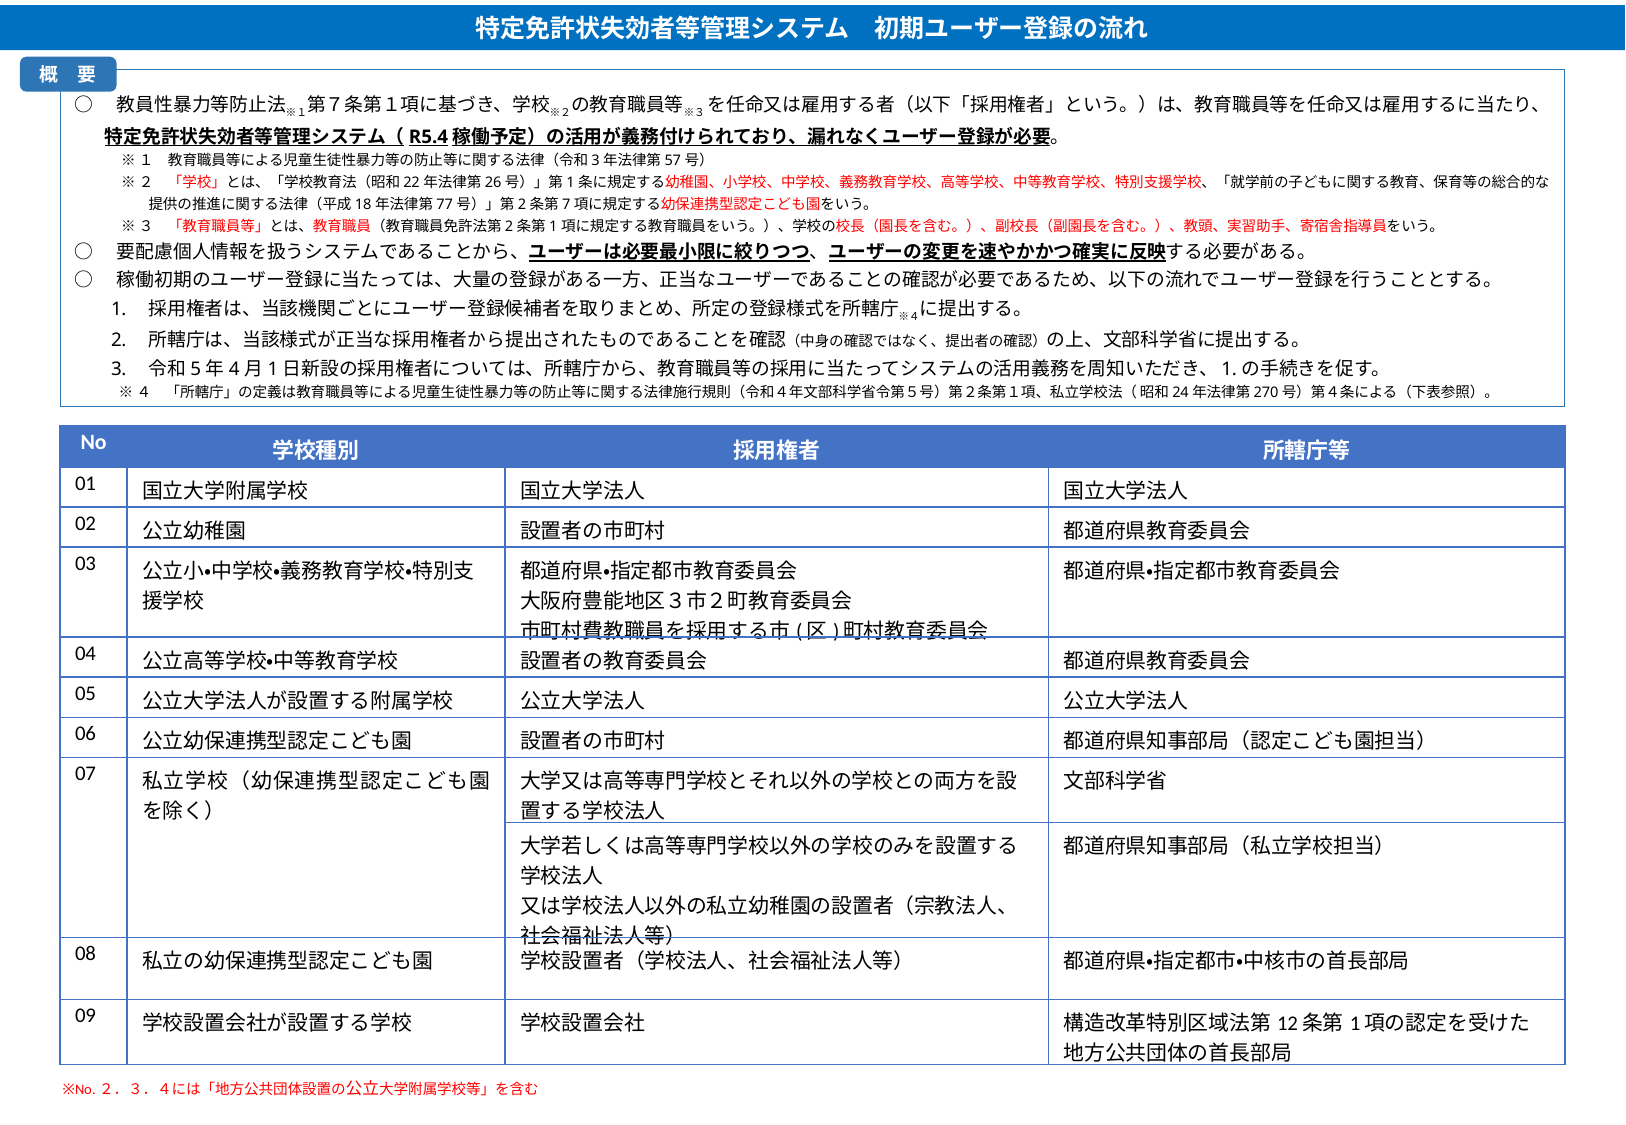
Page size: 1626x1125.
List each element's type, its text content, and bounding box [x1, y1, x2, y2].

table_cell 大学若しくは高等専門学校以外の学校のみを設置する 学校法人 又は学校法人以外の私立幼稚園の設置者（宗教法人、社会福祉法人等） [506, 823, 1048, 937]
table_cell 公立幼保連携型認定こども園 [128, 718, 504, 757]
table_cell 都道府県・指定都市教育委員会 [1049, 548, 1564, 636]
table_cell 07 [61, 758, 126, 937]
table_cell 文部科学省 [1049, 758, 1564, 822]
table_cell 公立大学法人 [506, 678, 1048, 717]
table_cell 公立高等学校・中等教育学校 [128, 638, 504, 676]
table_cell 設置者の教育委員会 [506, 638, 1048, 676]
table_cell 設置者の市町村 [506, 508, 1048, 546]
table_cell 都道府県教育委員会 [1049, 508, 1564, 546]
table_cell 都道府県教育委員会 [1049, 638, 1564, 676]
table_cell 大学又は高等専門学校とそれ以外の学校との両方を設置する学校法人 [506, 758, 1048, 822]
table_cell 05 [61, 678, 126, 717]
table_cell 私立学校（幼保連携型認定こども園を除く） [128, 758, 504, 937]
table_cell 国立大学附属学校 [128, 468, 504, 506]
table_cell 09 [61, 1000, 126, 1064]
table_cell 06 [61, 718, 126, 757]
table_cell 01 [61, 468, 126, 506]
table_cell 公立小・中学校・義務教育学校・特別支援学校 [128, 548, 504, 636]
table_cell 04 [61, 638, 126, 676]
table_cell 私立の幼保連携型認定こども園 [128, 938, 504, 999]
text_box ※No.２．３．４には「地方公共団体設置の公立大学附属学校等」を含む [47, 1070, 554, 1106]
text_box 概 要 [19, 56, 117, 92]
table_cell 国立大学法人 [1049, 468, 1564, 506]
table_cell 構造改革特別区域法第12条第1項の認定を受けた地方公共団体の首長部局 [1049, 1000, 1564, 1064]
table_header 採用権者 [506, 427, 1048, 466]
table_cell 03 [61, 548, 126, 636]
table_cell 都道府県知事部局（私立学校担当） [1049, 823, 1564, 937]
table_cell 学校設置者（学校法人、社会福祉法人等） [506, 938, 1048, 999]
table_header 学校種別 [128, 427, 504, 466]
text_box ○ 教員性暴力等防止法※１第７条第１項に基づき、学校※２の教育職員等※３ を任命又は雇用する者（以下「採用権者」という。）は、教育職員等を任命又は雇用するに当たり、特定免許状失効者等管理システム（R5.4稼働予定）の活用が義務付けられており、漏れなくユーザー登録が必要。 ※１ 教育職員等による児童生徒性暴力等の防止等に関する法律（令和3年法律第57号） ※２ 「学校」とは、「学校教育法（昭和22年法律第26号）」第1条に規定する幼稚園、小学校、中学校、義務教育学校、高等学校、中等教育学校、特別支援学校、「就学前の子どもに関する教育、保育等の総合的な提供の推進に関する法律（平成18年法律第77号）」第2条第7項に規定する幼保連携型認定こども園をいう。 ※３ 「教育職員等」とは、教育職員（教育職員免許法第2条第1項に規定する教育職員をいう。）、学校の校長（園長を含む。）、副校長（副園長を含む。）、教頭、実習助手、寄宿舎指導員をいう。 ○ 要配慮個人情報を扱うシステムであることから、ユーザーは必要最小限に絞りつつ、ユーザーの変更を速やかかつ確実に反映する必要がある。 ○ 稼働初期のユーザー登録に当たっては、大量の登録がある一方、正当なユーザーであることの確認が必要であるため、以下の流れでユーザー登録を行うこととする。 採用権者は、当該機関ごとにユーザー登録候補者を取りまとめ、所定の登録様式を所轄庁※４に提出する。 所轄庁は、当該様式が正当な採用権者から提出されたものであることを確認（中身の確認ではなく、提出者の確認）の上、文部科学省に提出する。 令和5年4月1日新設の採用権者については、所轄庁から、教育職員等の採用に当たってシステムの活用義務を周知いただき、1.の手続きを促す。 ※４ 「所轄庁」の定義は教育職員等による児童生徒性暴力等の防止等に関する法律施行規則（令和４年文部科学省令第５号）第２条第１項、私立学校法（ 昭和24年法律第270号）第４条による（下表参照）。 [60, 69, 1565, 407]
table_cell 学校設置会社が設置する学校 [128, 1000, 504, 1064]
table_cell 設置者の市町村 [506, 718, 1048, 757]
table_cell 公立大学法人が設置する附属学校 [128, 678, 504, 717]
table_cell 08 [61, 938, 126, 999]
table_header No [61, 427, 126, 466]
table_cell 国立大学法人 [506, 468, 1048, 506]
table_cell 公立幼稚園 [128, 508, 504, 546]
table_cell 都道府県・指定都市・中核市の首長部局 [1049, 938, 1564, 999]
table_cell 02 [61, 508, 126, 546]
text_box 特定免許状失効者等管理システム 初期ユーザー登録の流れ [0, 5, 1625, 51]
table_cell 都道府県・指定都市教育委員会 大阪府豊能地区３市２町教育委員会 市町村費教職員を採用する市(区)町村教育委員会 [506, 548, 1048, 636]
table_cell 公立大学法人 [1049, 678, 1564, 717]
table_cell 学校設置会社 [506, 1000, 1048, 1064]
table_cell 都道府県知事部局（認定こども園担当） [1049, 718, 1564, 757]
table_header 所轄庁等 [1049, 427, 1564, 466]
